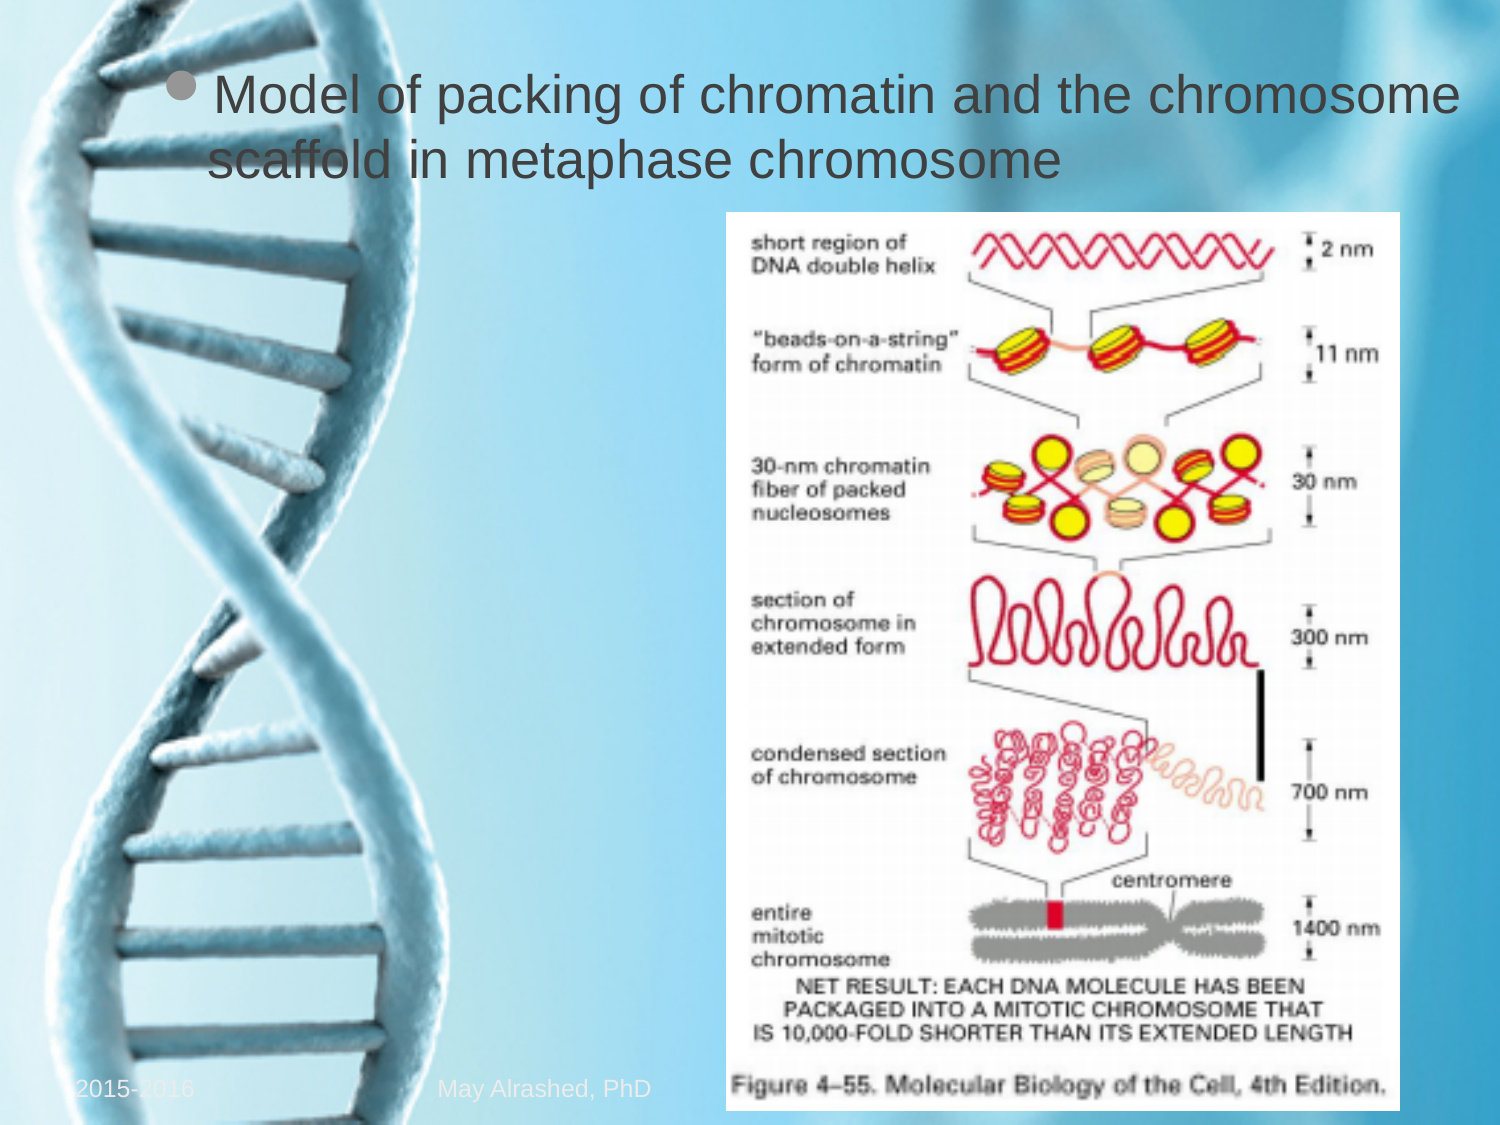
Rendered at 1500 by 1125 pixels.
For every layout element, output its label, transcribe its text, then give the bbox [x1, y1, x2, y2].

slide_number 2015-2016 [75, 1042, 425, 1103]
footer May Alrashed, PhD [437, 1042, 719, 1103]
picture [0, 0, 1500, 1125]
list Model of packing of chromatin and the chromosome scaffold in metaphase chromosome [147, 52, 1498, 773]
